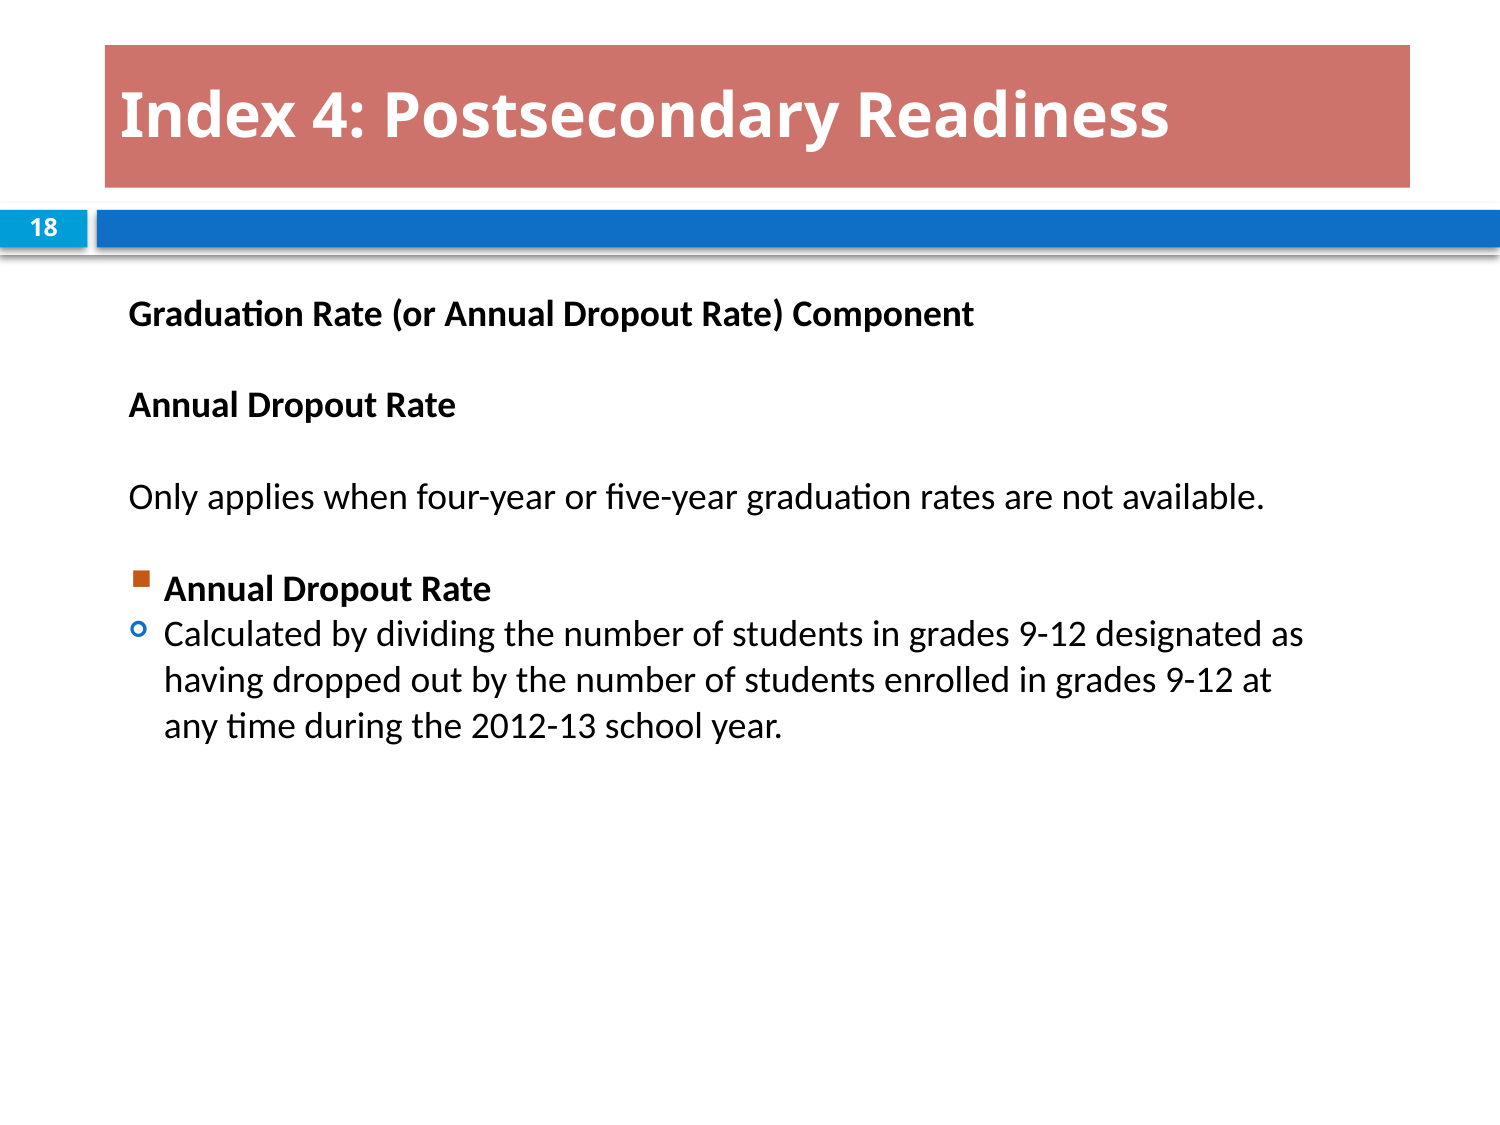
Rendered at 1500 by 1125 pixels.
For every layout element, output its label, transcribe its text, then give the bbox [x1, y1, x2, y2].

text_box Graduation Rate (or Annual Dropout Rate) Component Annual Dropout Rate Only applies when four-year or five-year graduation rates are not available. Annual Dropout Rate Calculated by dividing the number of students in grades 9-12 designated as having dropped out by the number of students enrolled in grades 9-12 at any time during the 2012-13 school year. [113, 280, 1411, 800]
title Index 4: Postsecondary Readiness [104, 44, 1411, 189]
slide_number 18 [0, 208, 88, 249]
